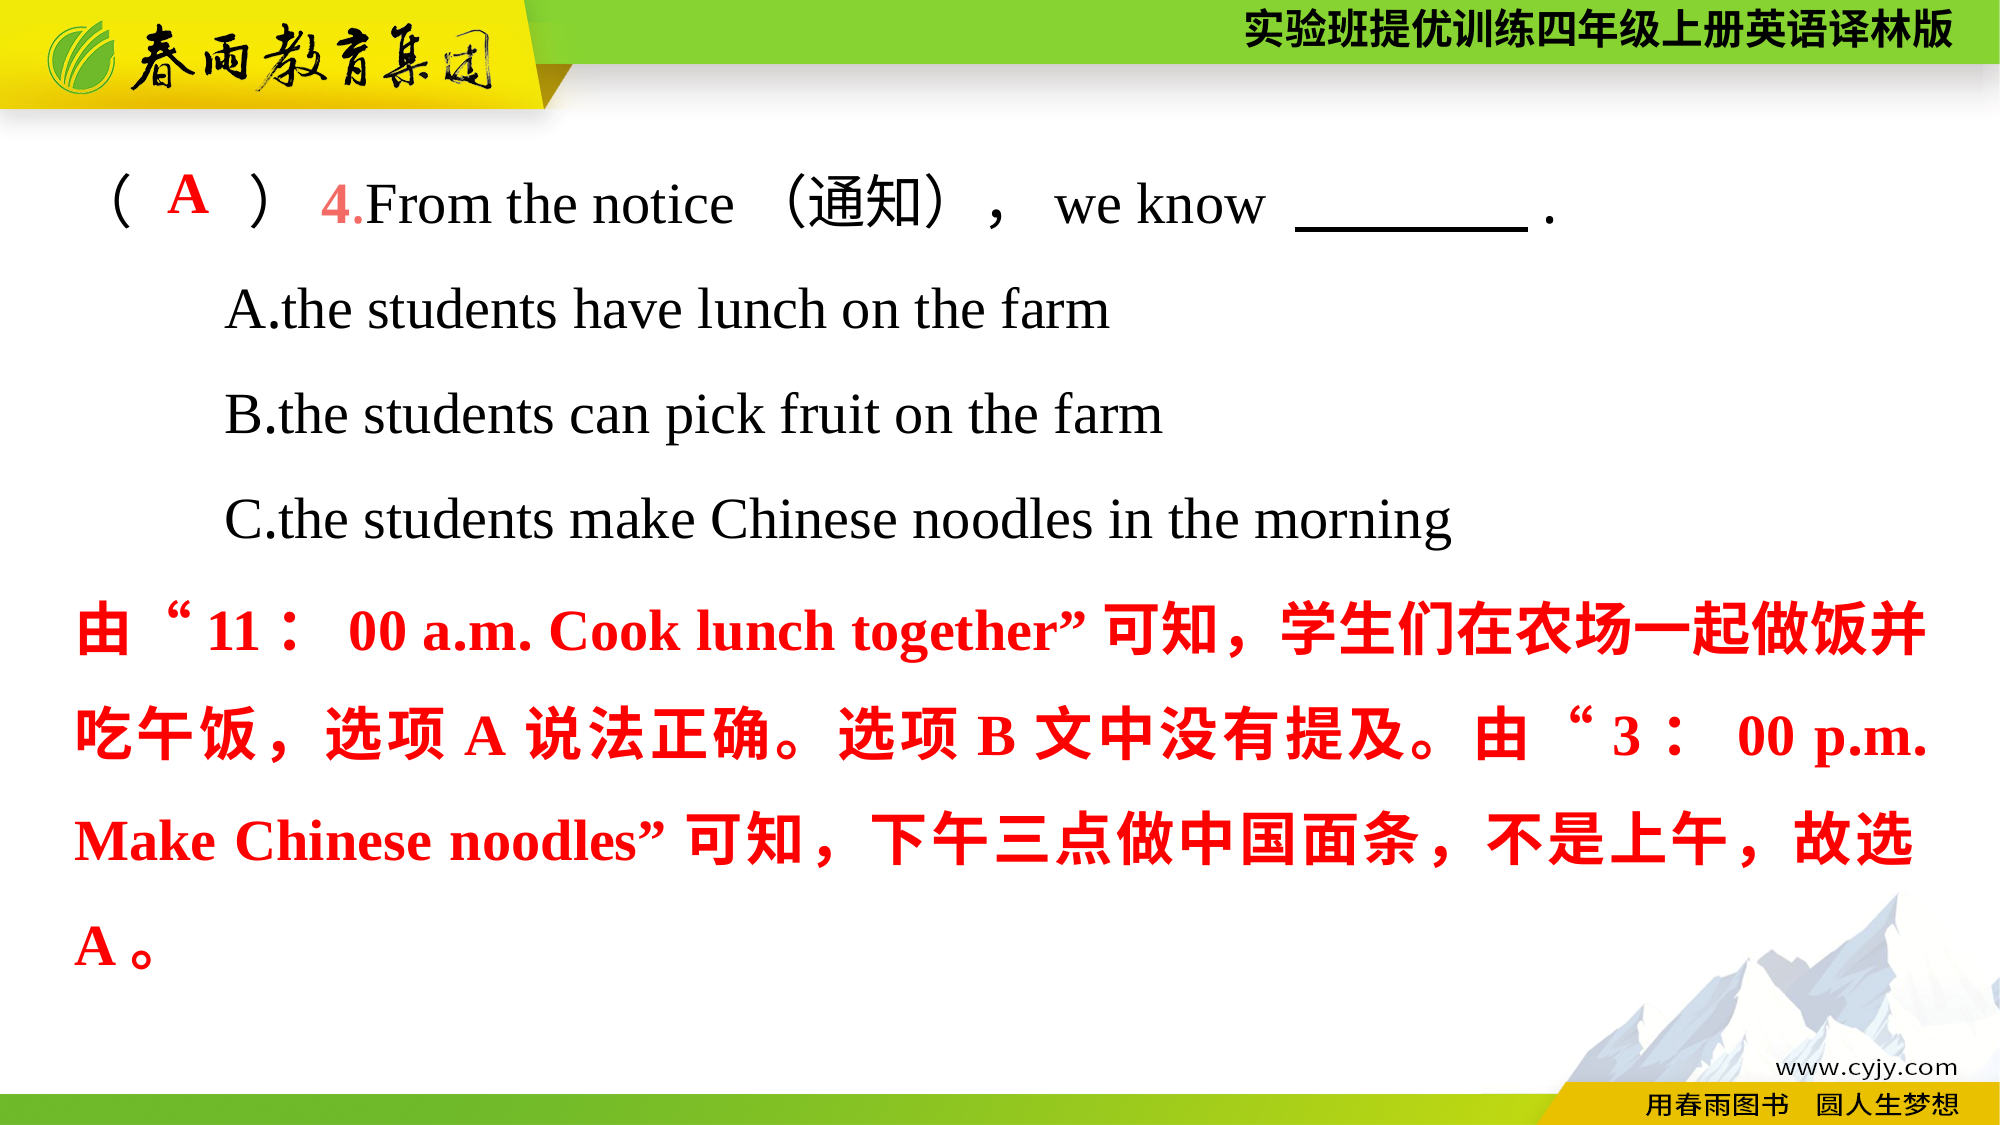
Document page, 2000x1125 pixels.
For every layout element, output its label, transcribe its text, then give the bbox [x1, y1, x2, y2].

list （ ）4.From the notice（通知），we know . A.the students have lunch on the farm B.the students can pick fruit on the farm C.the students make Chinese noodles in the morning [59, 122, 1944, 549]
text_box A [152, 147, 225, 233]
text_box 由“11：00 a.m. Cook lunch together”可知，学生们在农场一起做饭并吃午饭，选项A说法正确。选项B文中没有提及。由“3：00 p.m. Make Chinese noodles”可知，下午三点做中国面条，不是上午，故选A。 [59, 549, 1944, 985]
picture [0, 0, 2000, 1125]
